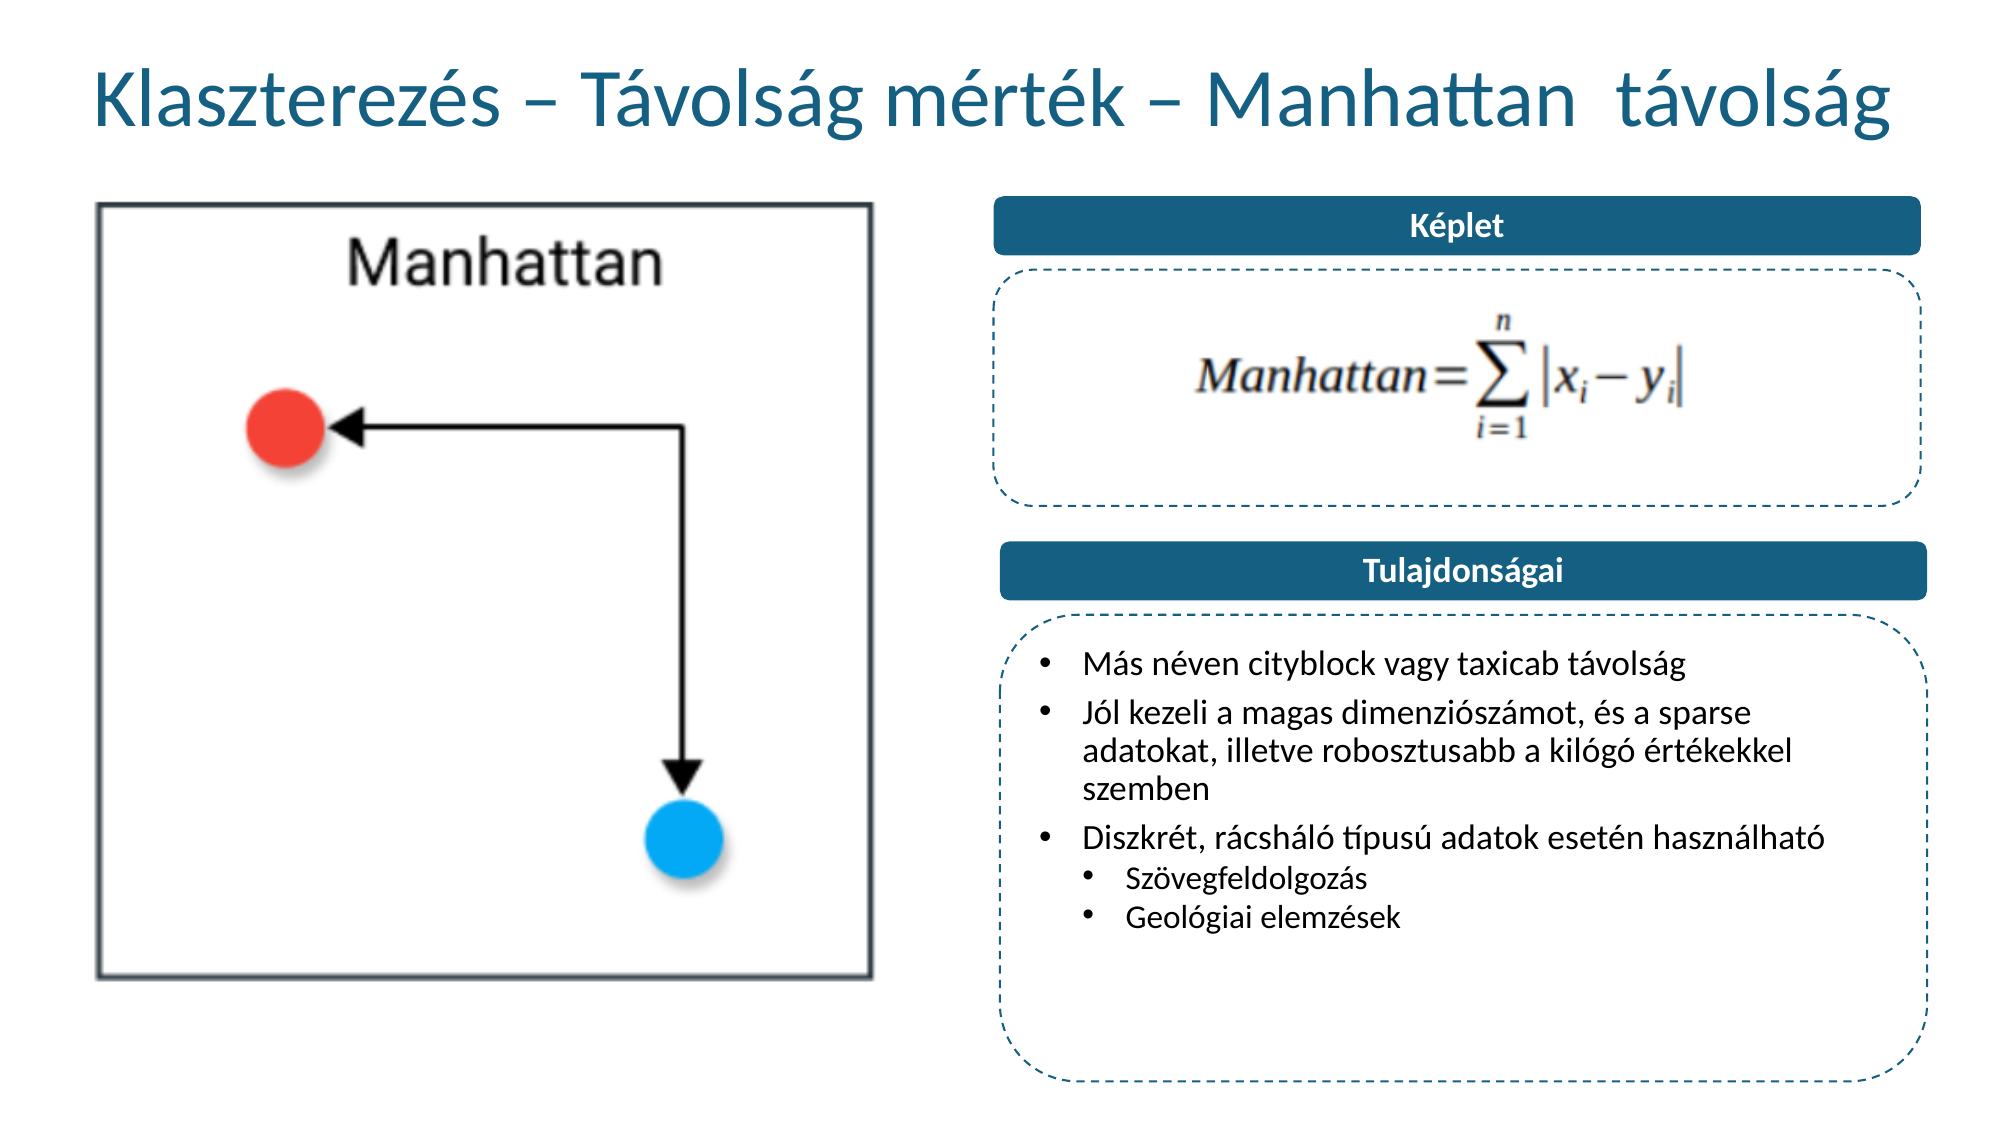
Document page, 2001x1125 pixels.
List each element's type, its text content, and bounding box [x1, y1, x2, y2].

text_box Képlet [993, 196, 1921, 256]
text_box Tulajdonságai [999, 541, 1928, 601]
text_box Más néven cityblock vagy taxicab távolság Jól kezeli a magas dimenziószámot, és a sparse adatokat, illetve robosztusabb a kilógó értékekkel szemben Diszkrét, rácsháló típusú adatok esetén használható Szövegfeldolgozás Geológiai elemzések [999, 614, 1928, 1082]
picture [82, 184, 892, 994]
title Klaszterezés – Távolság mérték – Manhattan távolság [78, 59, 1978, 140]
text_box [993, 269, 1921, 506]
picture [1179, 298, 1735, 477]
